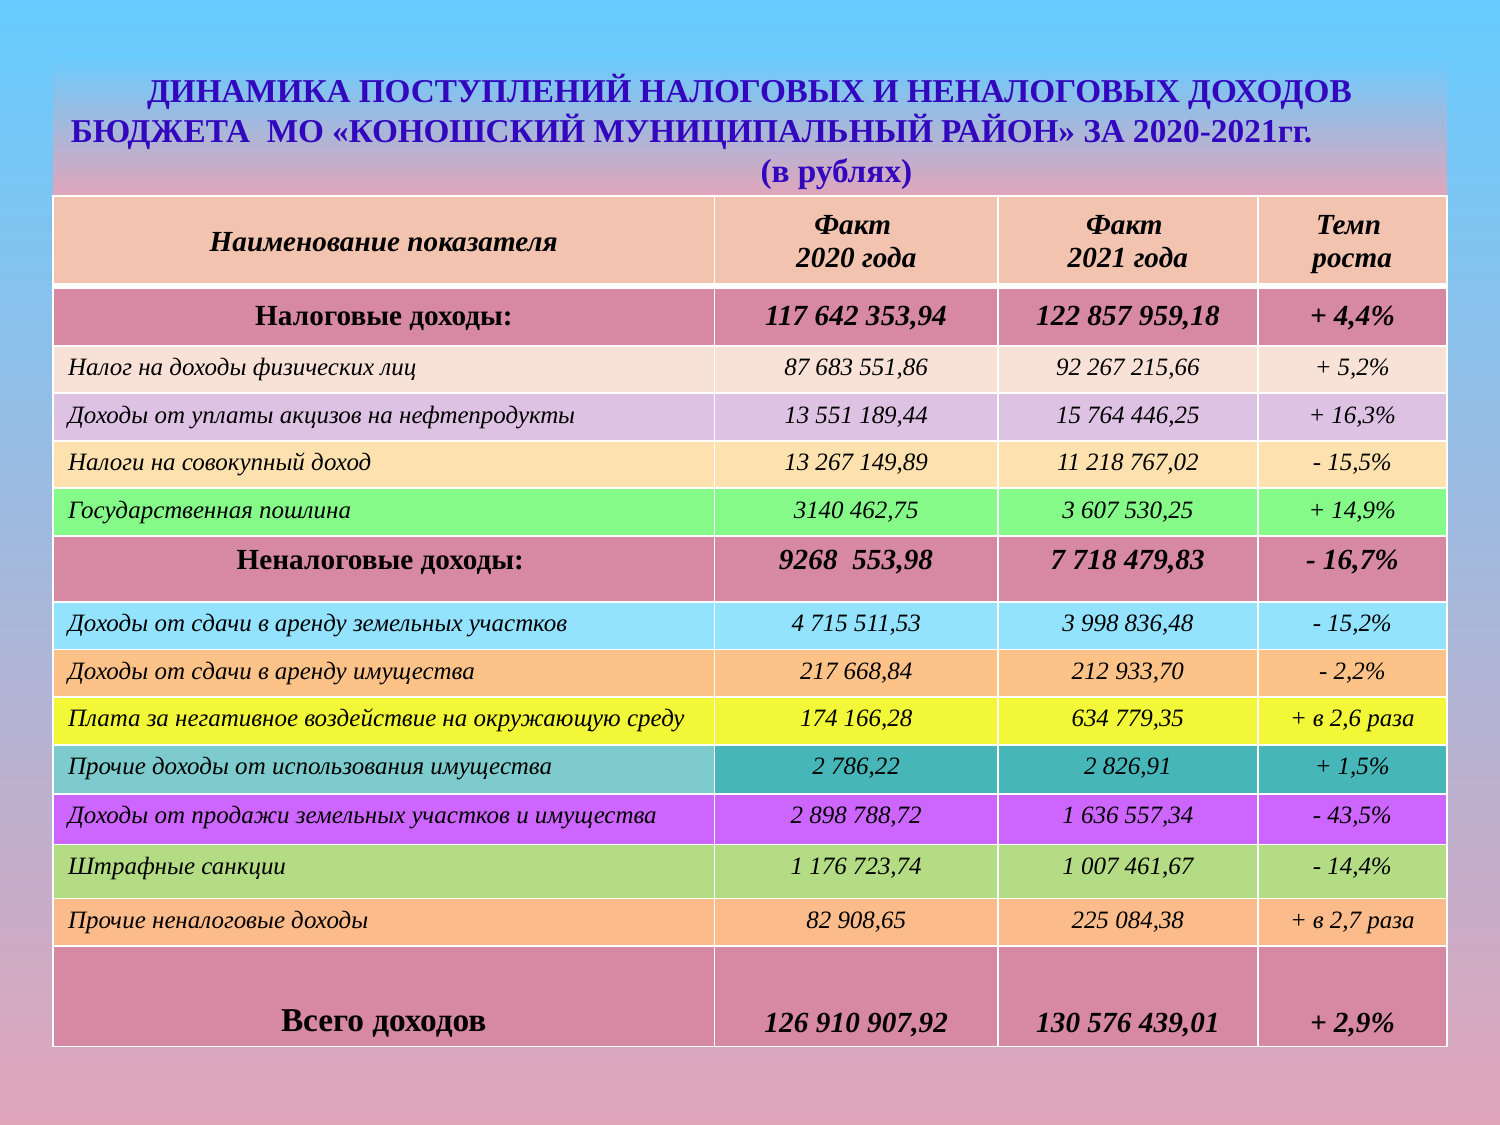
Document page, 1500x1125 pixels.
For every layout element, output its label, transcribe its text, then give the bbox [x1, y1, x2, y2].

table_cell 212 933,70 [999, 650, 1257, 696]
table_cell - 2,2% [1259, 650, 1446, 696]
table_cell 1 636 557,34 [999, 795, 1257, 844]
table_cell 1 007 461,67 [999, 845, 1257, 898]
table_cell + 14,9% [1259, 489, 1446, 535]
table_cell Неналоговые доходы: [54, 537, 714, 601]
table_cell Плата за негативное воздействие на окружающую среду [54, 698, 714, 744]
table_cell + 1,5% [1259, 746, 1446, 793]
table_cell Доходы от уплаты акцизов на нефтепродукты [54, 394, 714, 440]
table_cell Налог на доходы физических лиц [54, 347, 714, 392]
table_cell Налоги на совокупный доход [54, 442, 714, 487]
table_cell + 4,4% [1259, 289, 1446, 345]
table_header Факт 2020 года [715, 197, 997, 283]
table_cell - 14,4% [1259, 845, 1446, 898]
table_cell 225 084,38 [999, 899, 1257, 945]
title ДИНАМИКА ПОСТУПЛЕНИЙ НАЛОГОВЫХ И НЕНАЛОГОВЫХ ДОХОДОВ БЮДЖЕТА МО «КОНОШСКИЙ МУНИЦИПАЛЬНЫЙ РАЙОН» ЗА 2020-2021гг. (в рублях) [53, 54, 1447, 195]
table_cell Доходы от продажи земельных участков и имущества [54, 795, 714, 844]
table_cell 3140 462,75 [715, 489, 997, 535]
table_cell 87 683 551,86 [715, 347, 997, 392]
table_cell + 5,2% [1259, 347, 1446, 392]
table_header Темп роста [1259, 197, 1446, 283]
table_cell Всего доходов [54, 947, 714, 1046]
table_cell - 15,2% [1259, 603, 1446, 649]
table_cell Доходы от сдачи в аренду земельных участков [54, 603, 714, 649]
table_cell 117 642 353,94 [715, 289, 997, 345]
table_cell Штрафные санкции [54, 845, 714, 898]
table_cell Прочие неналоговые доходы [54, 899, 714, 945]
table_cell 126 910 907,92 [715, 947, 997, 1046]
table_cell 2 826,91 [999, 746, 1257, 793]
table_cell 7 718 479,83 [999, 537, 1257, 601]
table_header Наименование показателя [54, 197, 714, 283]
table_cell 4 715 511,53 [715, 603, 997, 649]
table_cell 2 786,22 [715, 746, 997, 793]
table_cell Государственная пошлина [54, 489, 714, 535]
table_cell + в 2,6 раза [1259, 698, 1446, 744]
table_cell + в 2,7 раза [1259, 899, 1446, 945]
table_cell 9268 553,98 [715, 537, 997, 601]
table_cell 15 764 446,25 [999, 394, 1257, 440]
table_cell 13 267 149,89 [715, 442, 997, 487]
table_cell 2 898 788,72 [715, 795, 997, 844]
table_cell 11 218 767,02 [999, 442, 1257, 487]
table_cell Прочие доходы от использования имущества [54, 746, 714, 793]
table_cell 13 551 189,44 [715, 394, 997, 440]
table_cell + 2,9% [1259, 947, 1446, 1046]
table_cell 92 267 215,66 [999, 347, 1257, 392]
table_cell 1 176 723,74 [715, 845, 997, 898]
table_header Факт 2021 года [999, 197, 1257, 283]
table_cell 3 998 836,48 [999, 603, 1257, 649]
table_cell 634 779,35 [999, 698, 1257, 744]
table_cell 217 668,84 [715, 650, 997, 696]
table_cell 122 857 959,18 [999, 289, 1257, 345]
table_cell - 16,7% [1259, 537, 1446, 601]
table_cell - 15,5% [1259, 442, 1446, 487]
table_cell + 16,3% [1259, 394, 1446, 440]
table_cell - 43,5% [1259, 795, 1446, 844]
table_cell 174 166,28 [715, 698, 997, 744]
table_cell Доходы от сдачи в аренду имущества [54, 650, 714, 696]
table_cell 3 607 530,25 [999, 489, 1257, 535]
table_cell 82 908,65 [715, 899, 997, 945]
table_cell Налоговые доходы: [54, 289, 714, 345]
table_cell 130 576 439,01 [999, 947, 1257, 1046]
